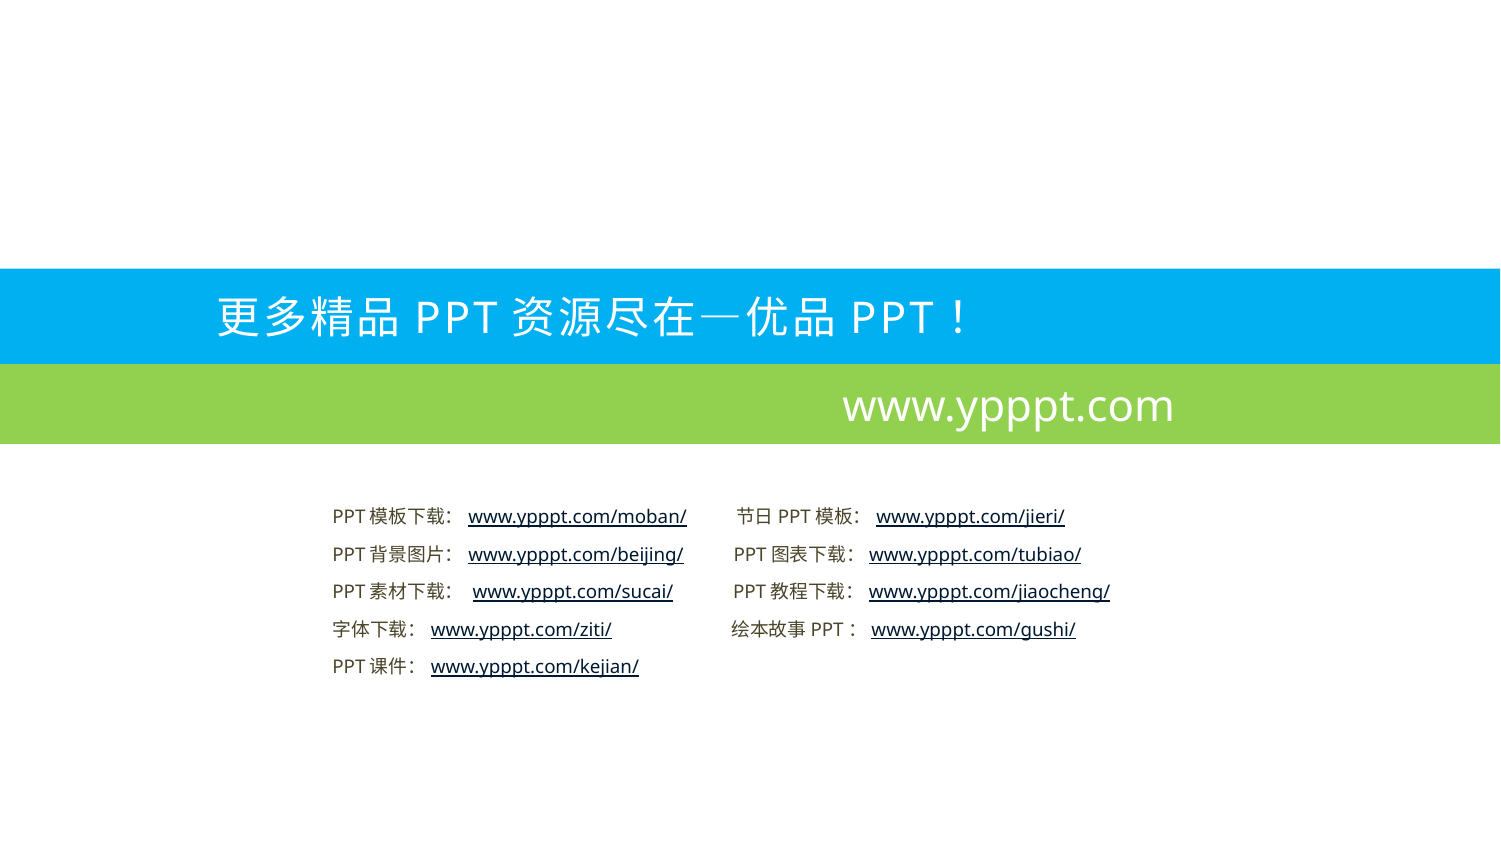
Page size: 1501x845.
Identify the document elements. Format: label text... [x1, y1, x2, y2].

text_box 更多精品PPT资源尽在—优品PPT！ [0, 268, 1501, 365]
text_box PPT模板下载：www.ypppt.com/moban/ 节日PPT模板：www.ypppt.com/jieri/ PPT背景图片：www.ypppt.com/beijing/ PPT图表下载：www.ypppt.com/tubiao/ PPT素材下载： www.ypppt.com/sucai/ PPT教程下载：www.ypppt.com/jiaocheng/ 字体下载：www.ypppt.com/ziti/ 绘本故事PPT：www.ypppt.com/gushi/ PPT课件：www.ypppt.com/kejian/ [317, 482, 1168, 691]
text_box www.ypppt.com [0, 365, 1501, 445]
